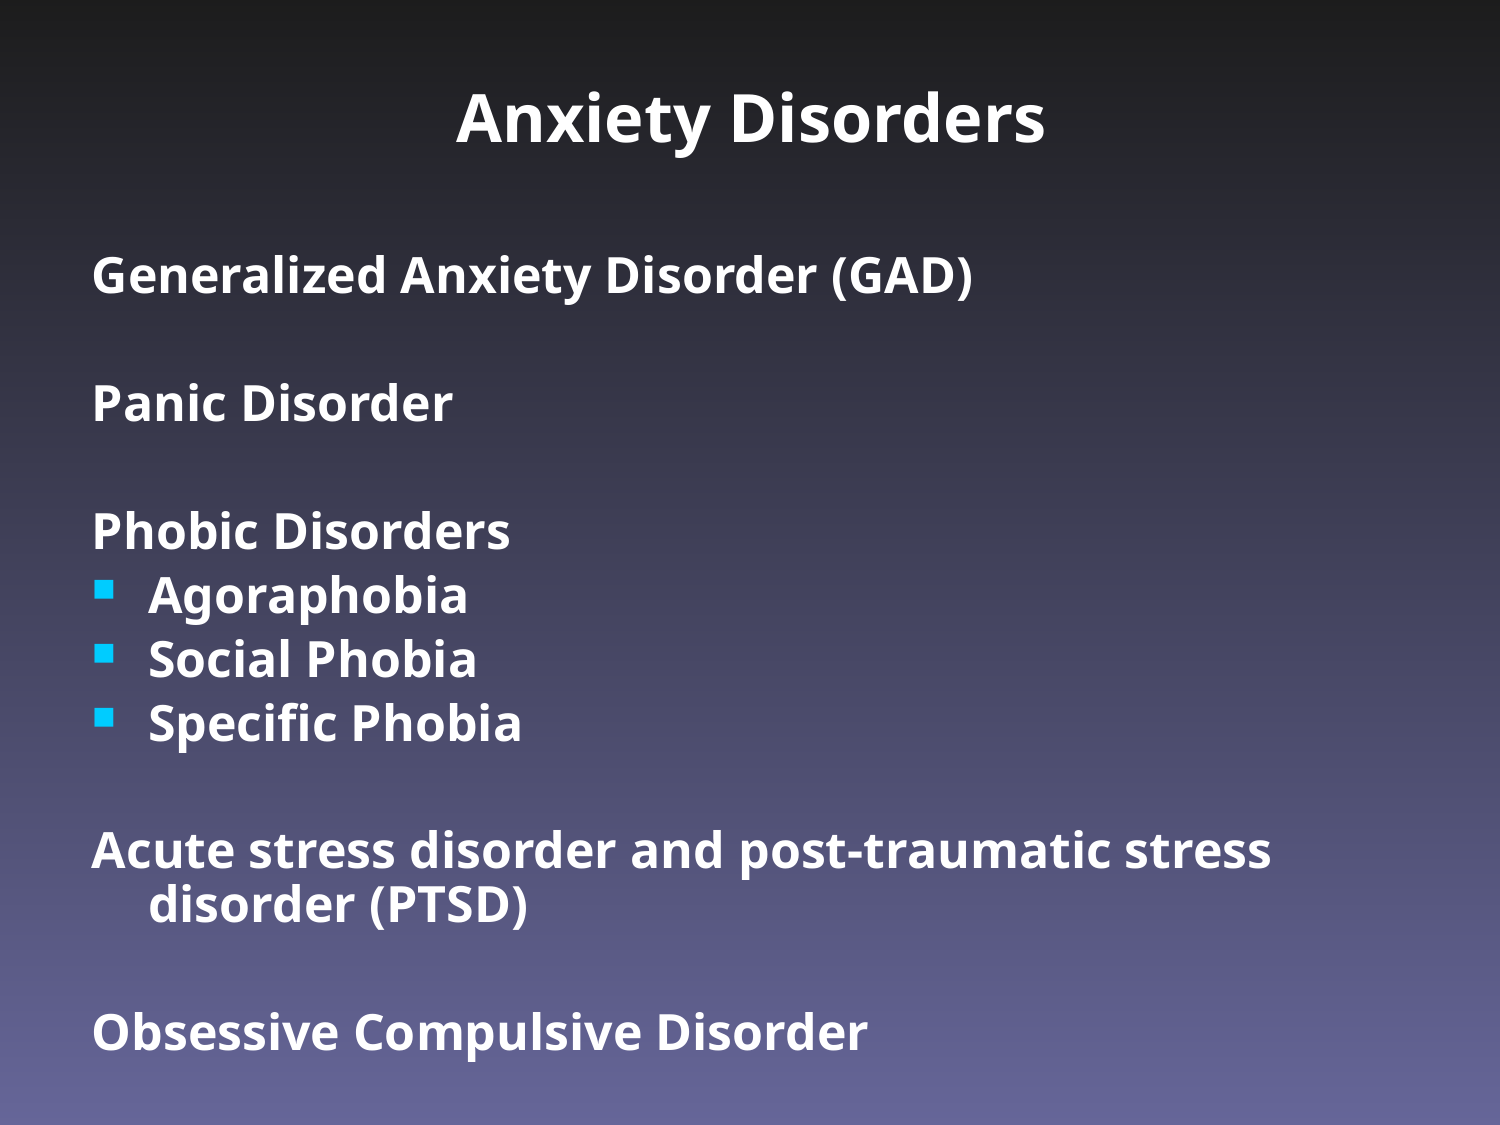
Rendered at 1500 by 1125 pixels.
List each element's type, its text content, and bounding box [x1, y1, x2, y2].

list Generalized Anxiety Disorder (GAD) Panic Disorder Phobic Disorders Agoraphobia Social Phobia Specific Phobia Acute stress disorder and post-traumatic stress disorder (PTSD) Obsessive Compulsive Disorder [76, 172, 1428, 1095]
title Anxiety Disorders [76, 66, 1428, 166]
